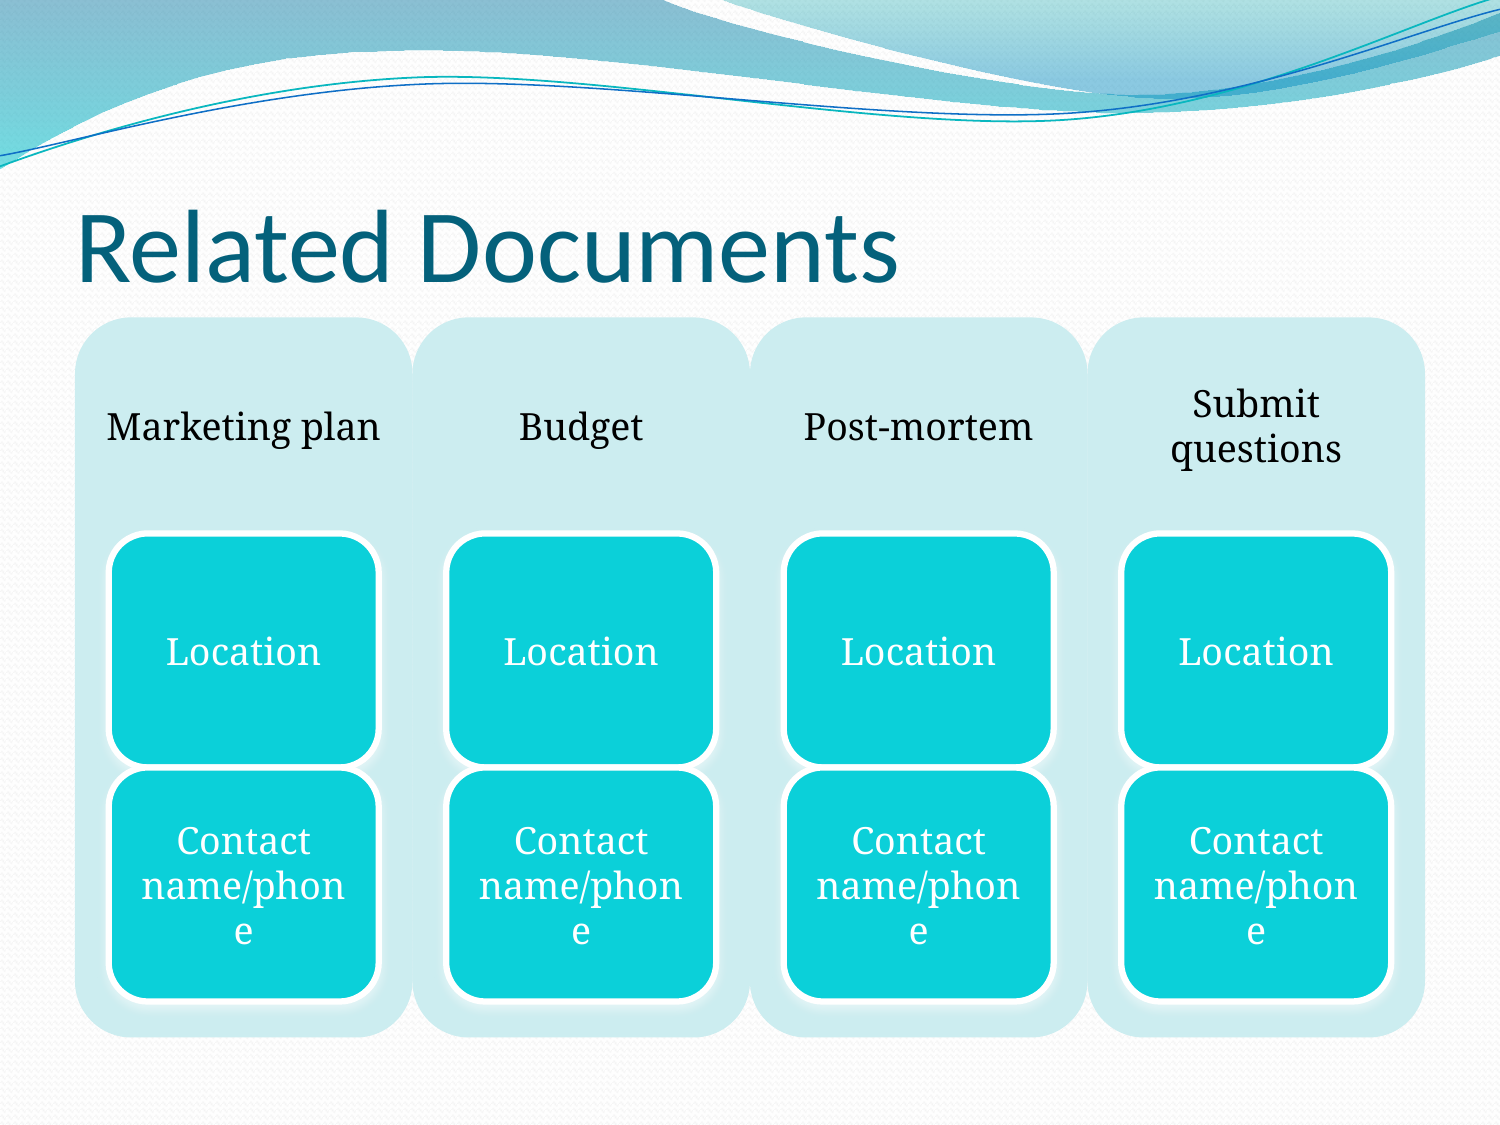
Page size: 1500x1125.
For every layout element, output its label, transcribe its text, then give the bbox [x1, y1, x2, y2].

title Related Documents [75, 115, 1425, 303]
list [74, 317, 1426, 1038]
